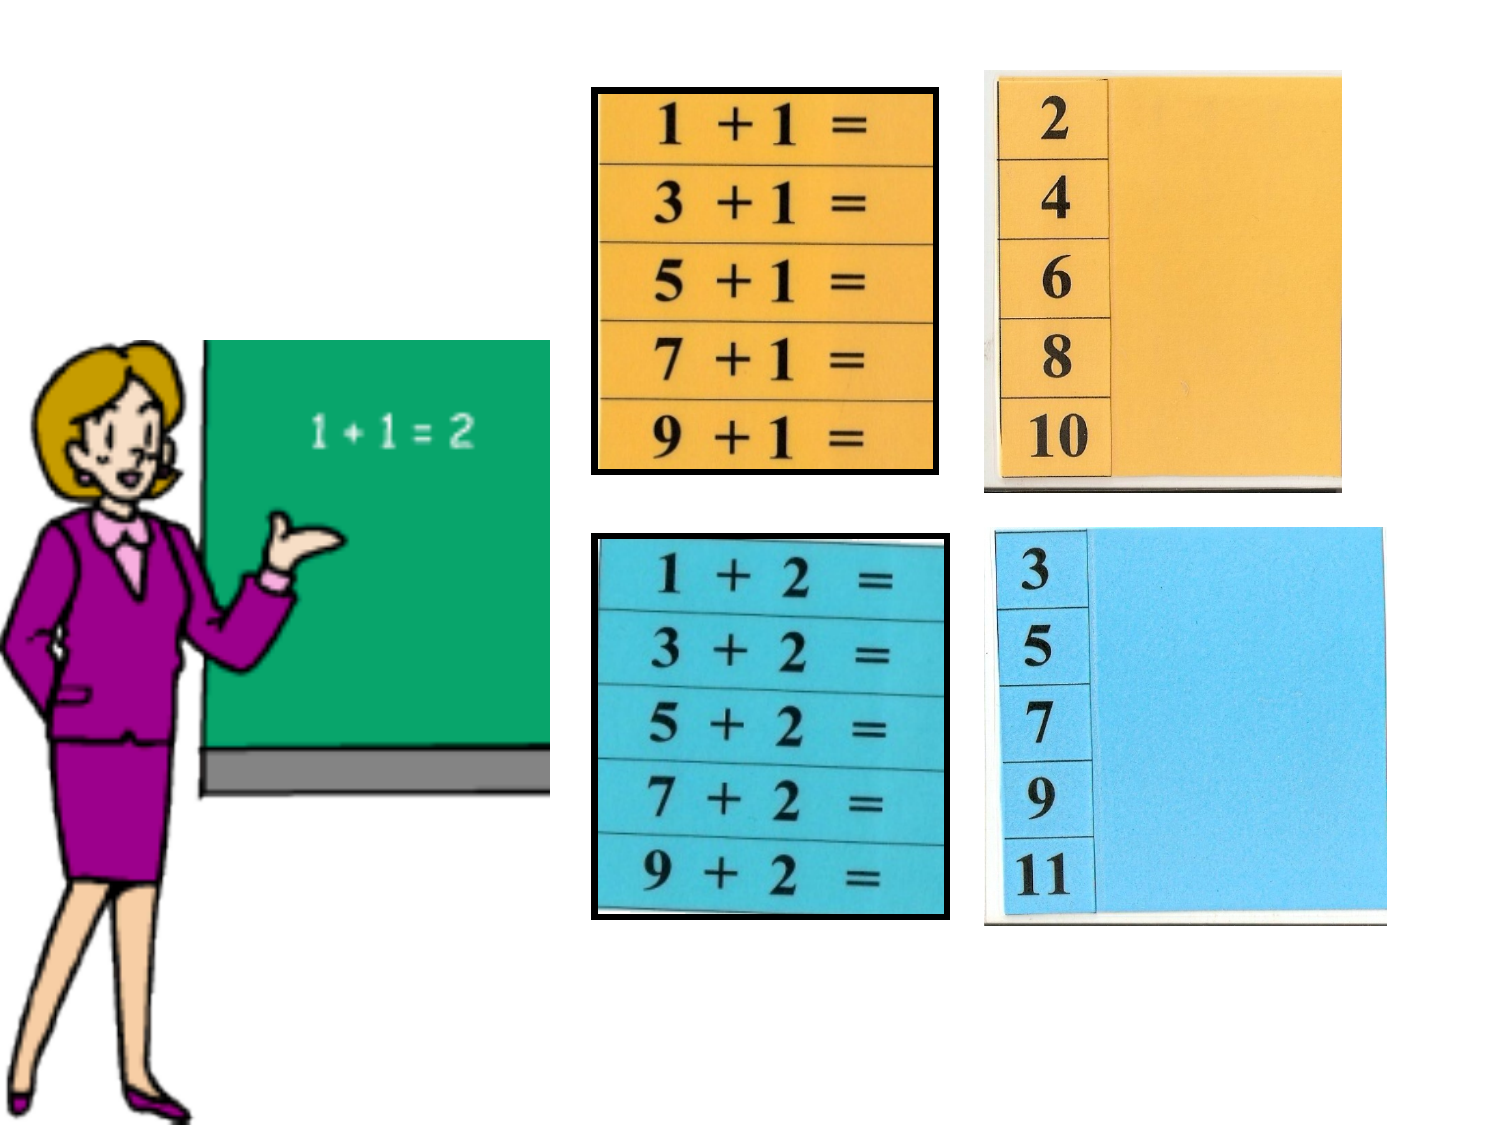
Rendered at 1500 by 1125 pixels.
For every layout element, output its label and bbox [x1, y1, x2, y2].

picture [0, 339, 550, 1125]
picture [597, 93, 934, 469]
picture [597, 538, 945, 915]
picture [984, 70, 1342, 493]
picture [984, 527, 1387, 927]
